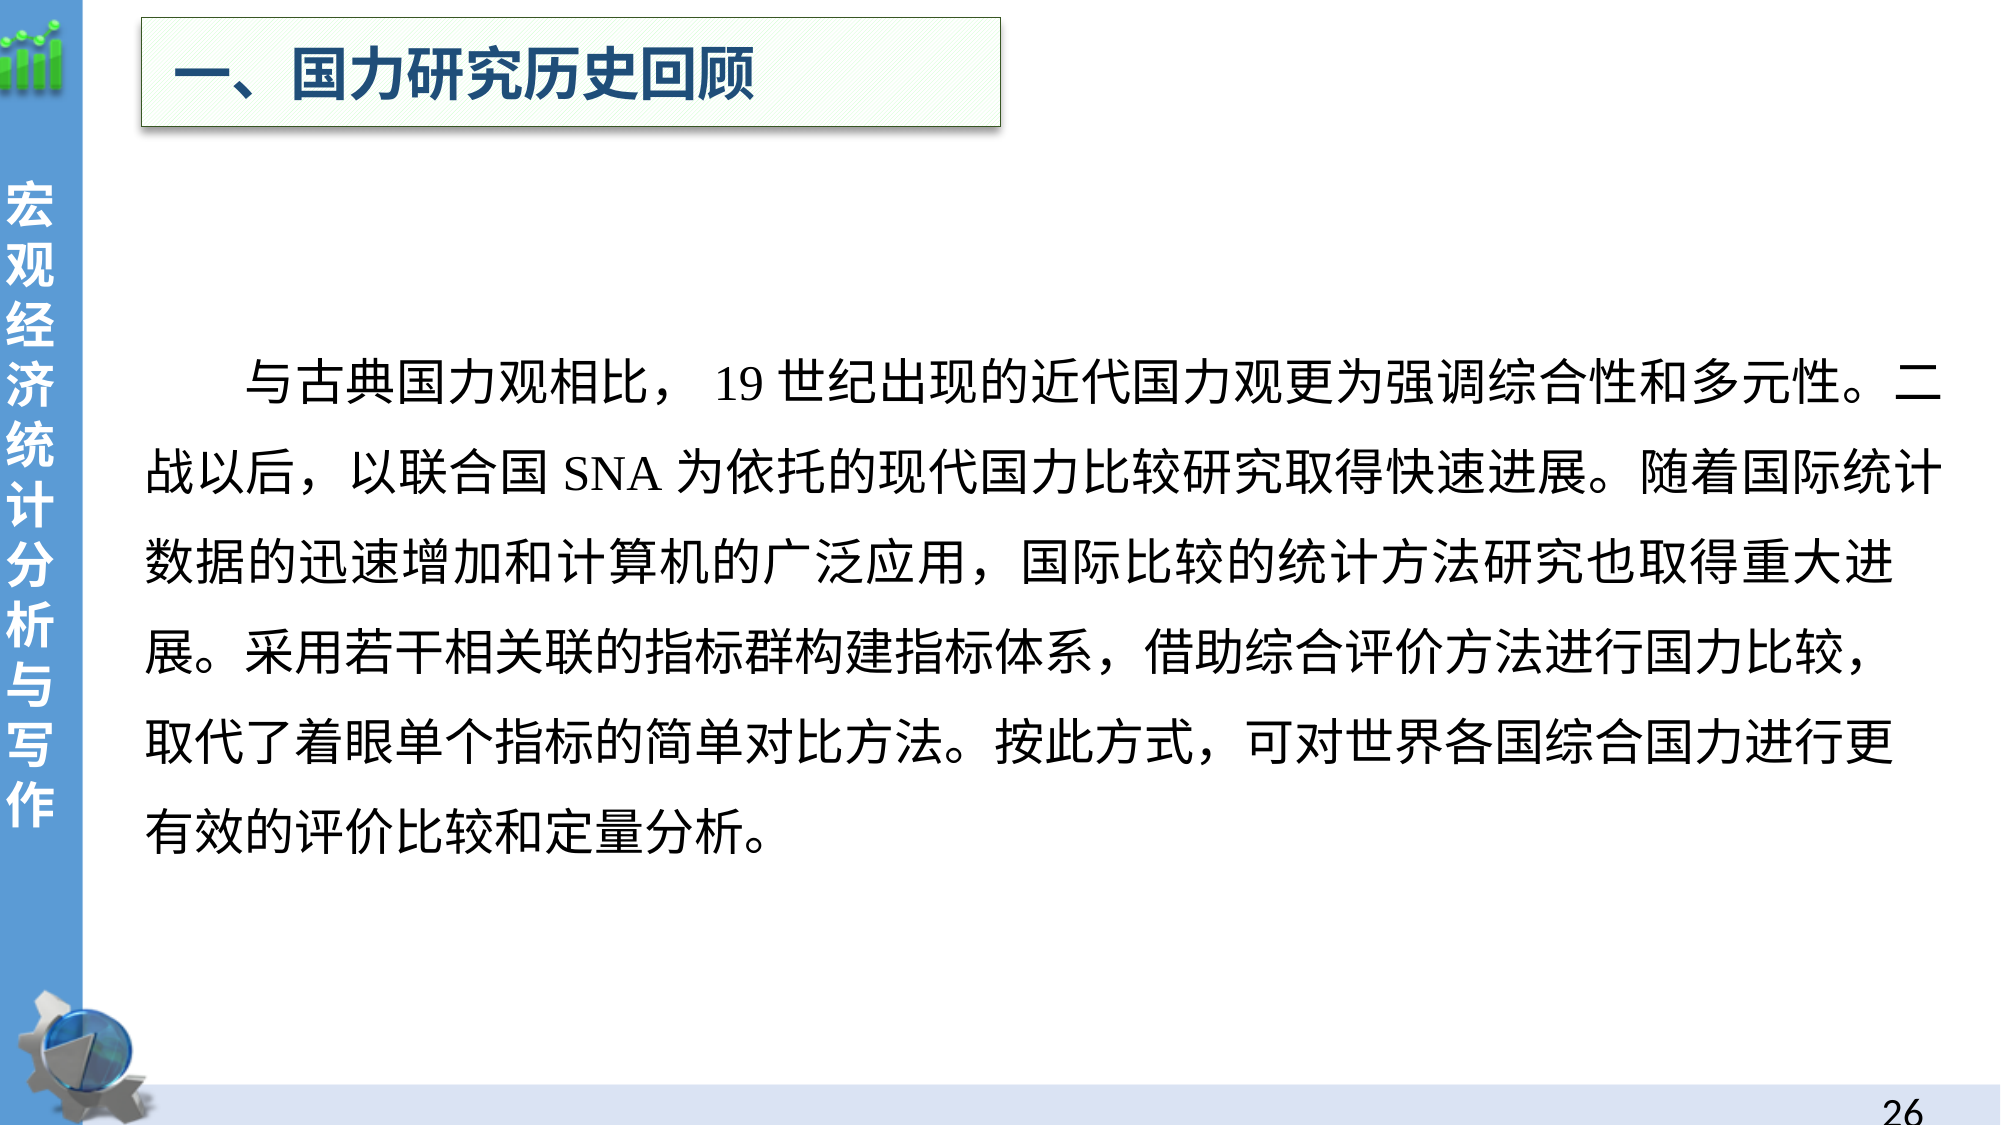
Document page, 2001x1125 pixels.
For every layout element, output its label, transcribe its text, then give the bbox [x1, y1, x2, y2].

picture [0, 0, 2001, 1125]
slide_number 25 [1786, 1085, 1940, 1125]
text_box 一、国力研究历史回顾 [141, 17, 1000, 127]
text_box 与古典国力观相比，19世纪出现的近代国力观更为强调综合性和多元性。二战以后，以联合国SNA为依托的现代国力比较研究取得快速进展。随着国际统计数据的迅速增加和计算机的广泛应用，国际比较的统计方法研究也取得重大进展。采用若干相关联的指标群构建指标体系，借助综合评价方法进行国力比较，取代了着眼单个指标的简单对比方法。按此方式，可对世界各国综合国力进行更有效的评价比较和定量分析。 [105, 141, 1934, 1040]
